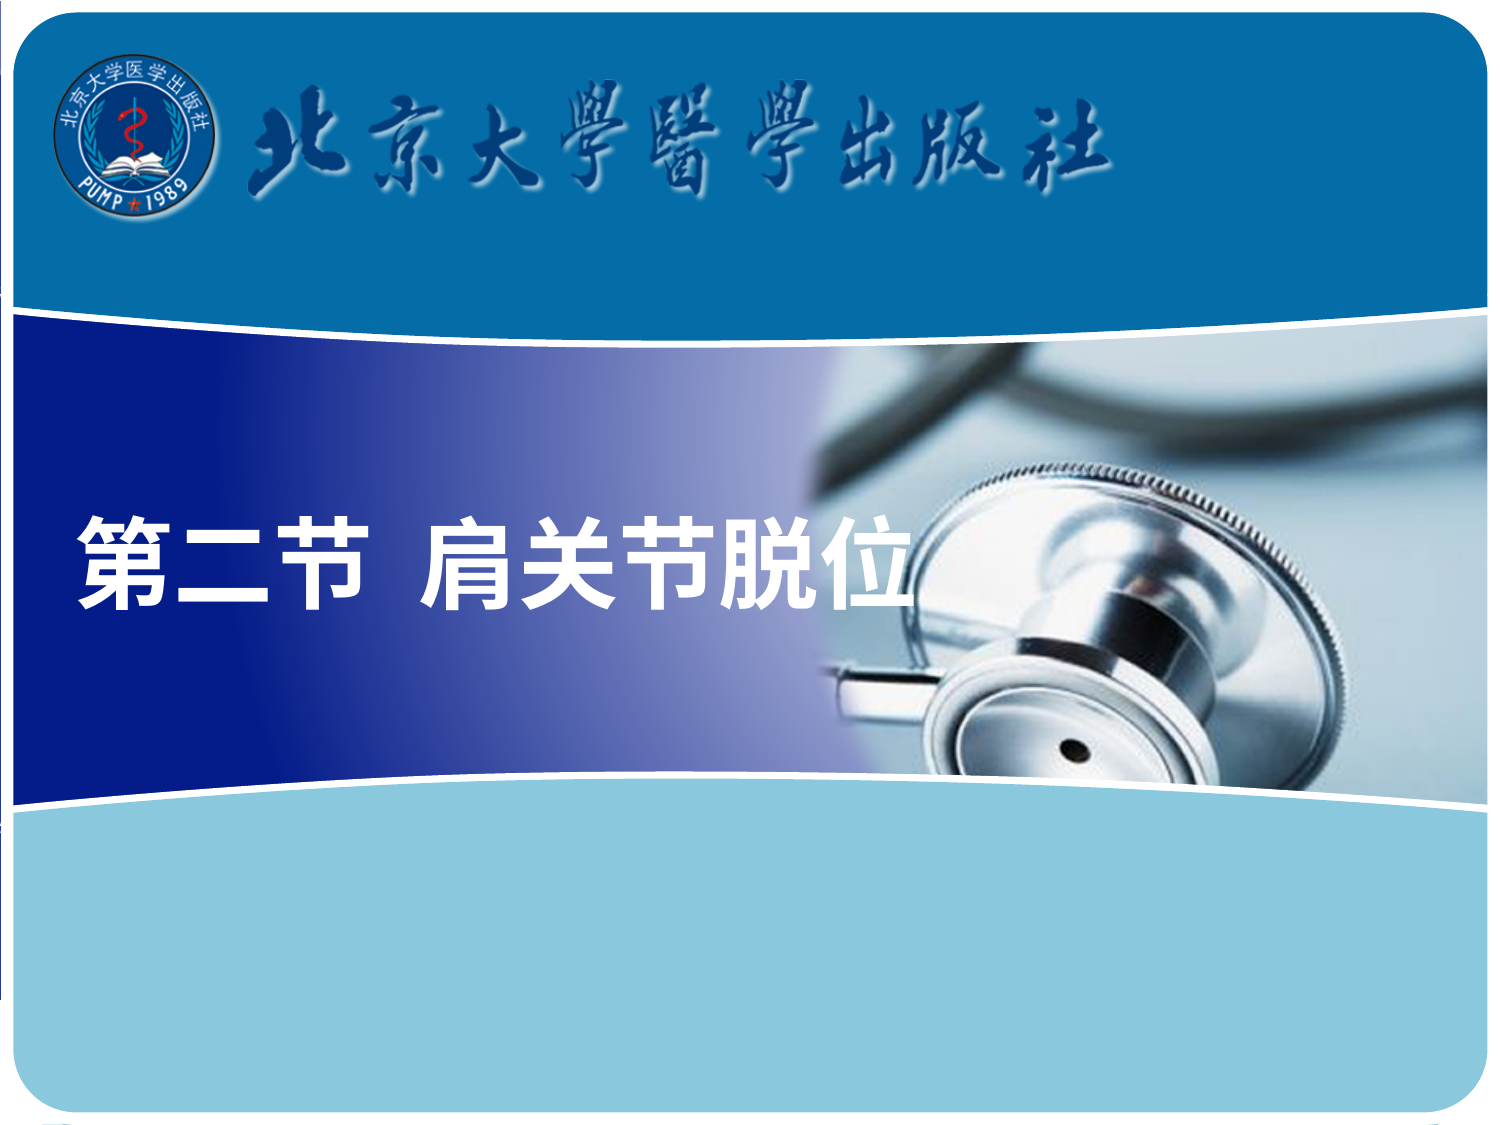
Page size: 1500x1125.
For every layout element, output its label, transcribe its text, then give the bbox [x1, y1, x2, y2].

title 第二节 肩关节脱位 [52, 373, 940, 749]
picture [53, 54, 1117, 225]
picture [14, 315, 1487, 805]
